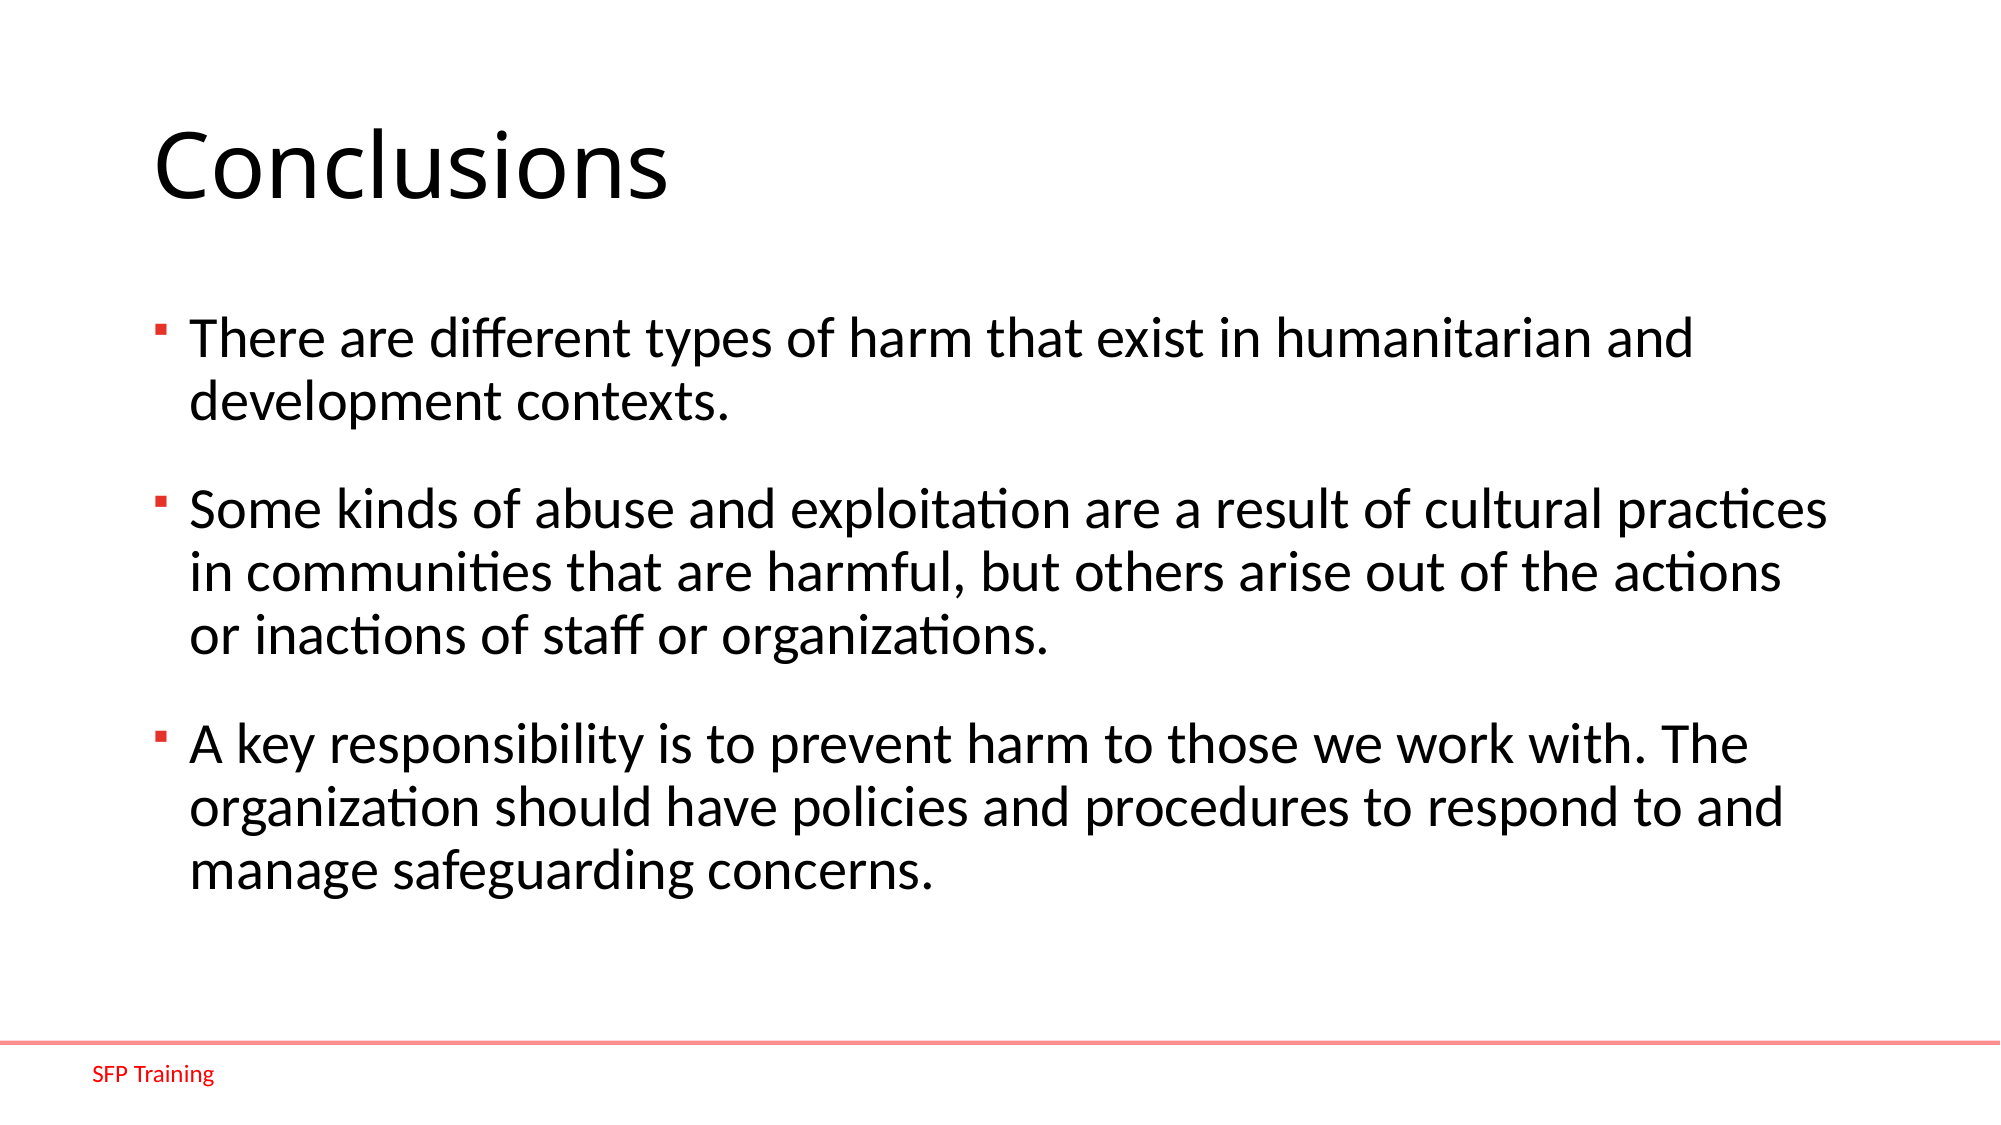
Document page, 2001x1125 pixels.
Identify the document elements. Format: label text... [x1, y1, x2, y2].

title Conclusions [137, 59, 1863, 278]
footer SFP Training [0, 1045, 494, 1103]
list There are different types of harm that exist in humanitarian and development contexts. Some kinds of abuse and exploitation are a result of cultural practices in communities that are harmful, but others arise out of the actions or inactions of staff or organizations. A key responsibility is to prevent harm to those we work with. The organization should have policies and procedures to respond to and manage safeguarding concerns. [137, 299, 1863, 1014]
